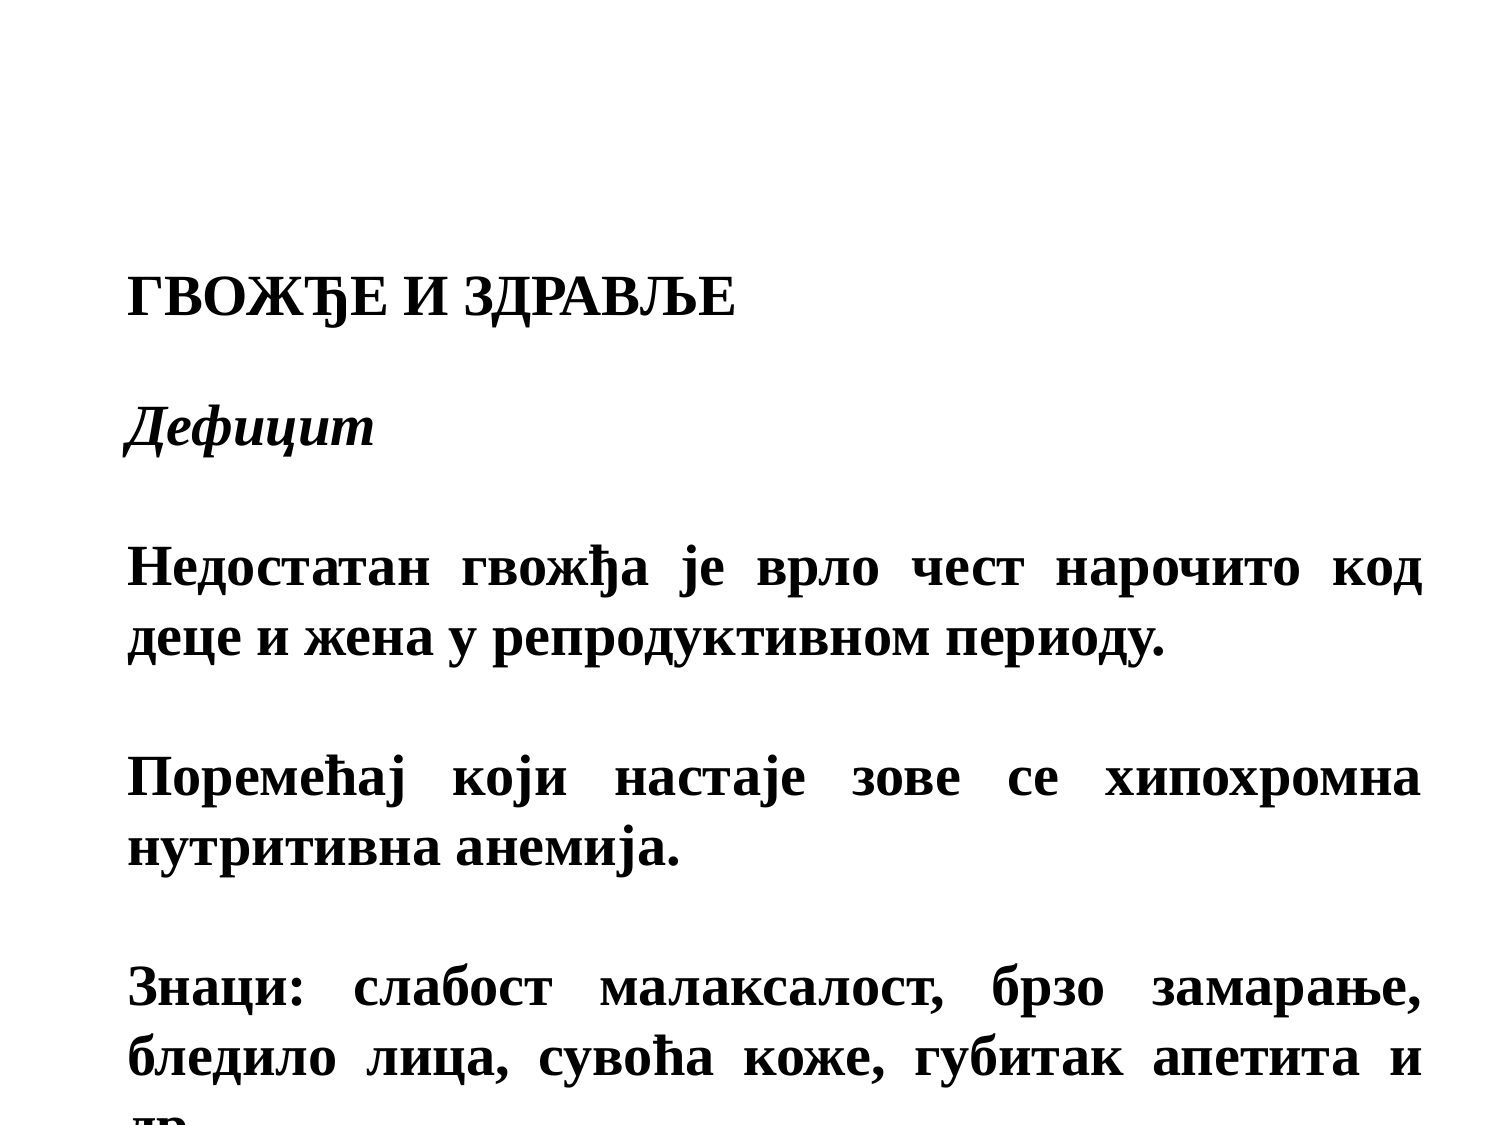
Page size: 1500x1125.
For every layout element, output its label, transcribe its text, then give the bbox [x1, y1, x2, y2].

text_box ГВОЖЂЕ И ЗДРАВЉЕ Дефицит Недостатан гвожђа је врло чест нарочито код деце и жена у репродуктивном периоду. Поремећај који настаје зове се хипохромна нутритивна анемија. Знаци: слабост малаксалост, брзо замарање, бледило лица, сувоћа коже, губитак апетита и др. [112, 249, 1438, 1125]
